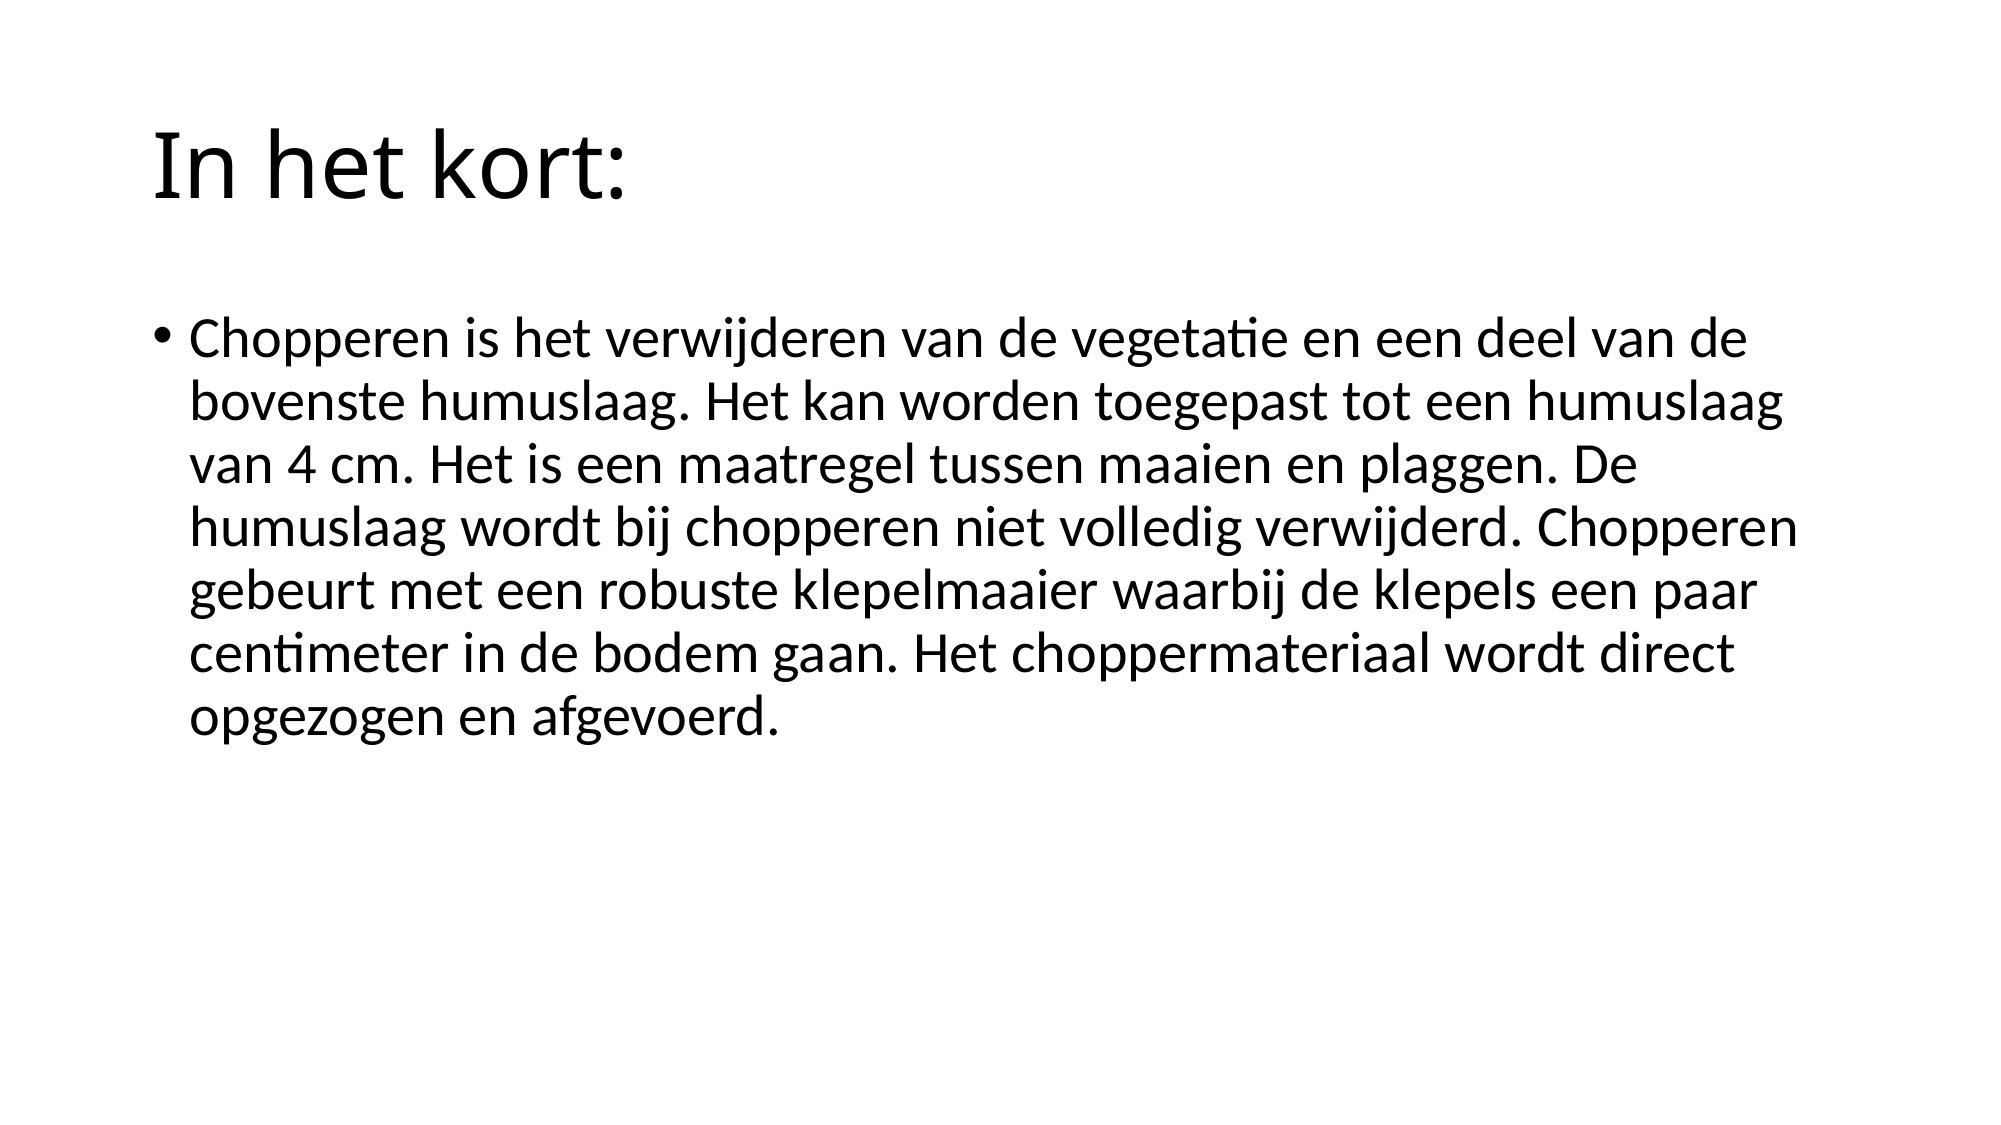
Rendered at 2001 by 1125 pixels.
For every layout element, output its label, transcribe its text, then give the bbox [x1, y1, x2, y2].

list Chopperen is het verwijderen van de vegetatie en een deel van de bovenste humuslaag. Het kan worden toegepast tot een humuslaag van 4 cm. Het is een maatregel tussen maaien en plaggen. De humuslaag wordt bij chopperen niet volledig verwijderd. Chopperen gebeurt met een robuste klepelmaaier waarbij de klepels een paar centimeter in de bodem gaan. Het choppermateriaal wordt direct opgezogen en afgevoerd. [137, 299, 1863, 1014]
title In het kort: [137, 59, 1863, 278]
